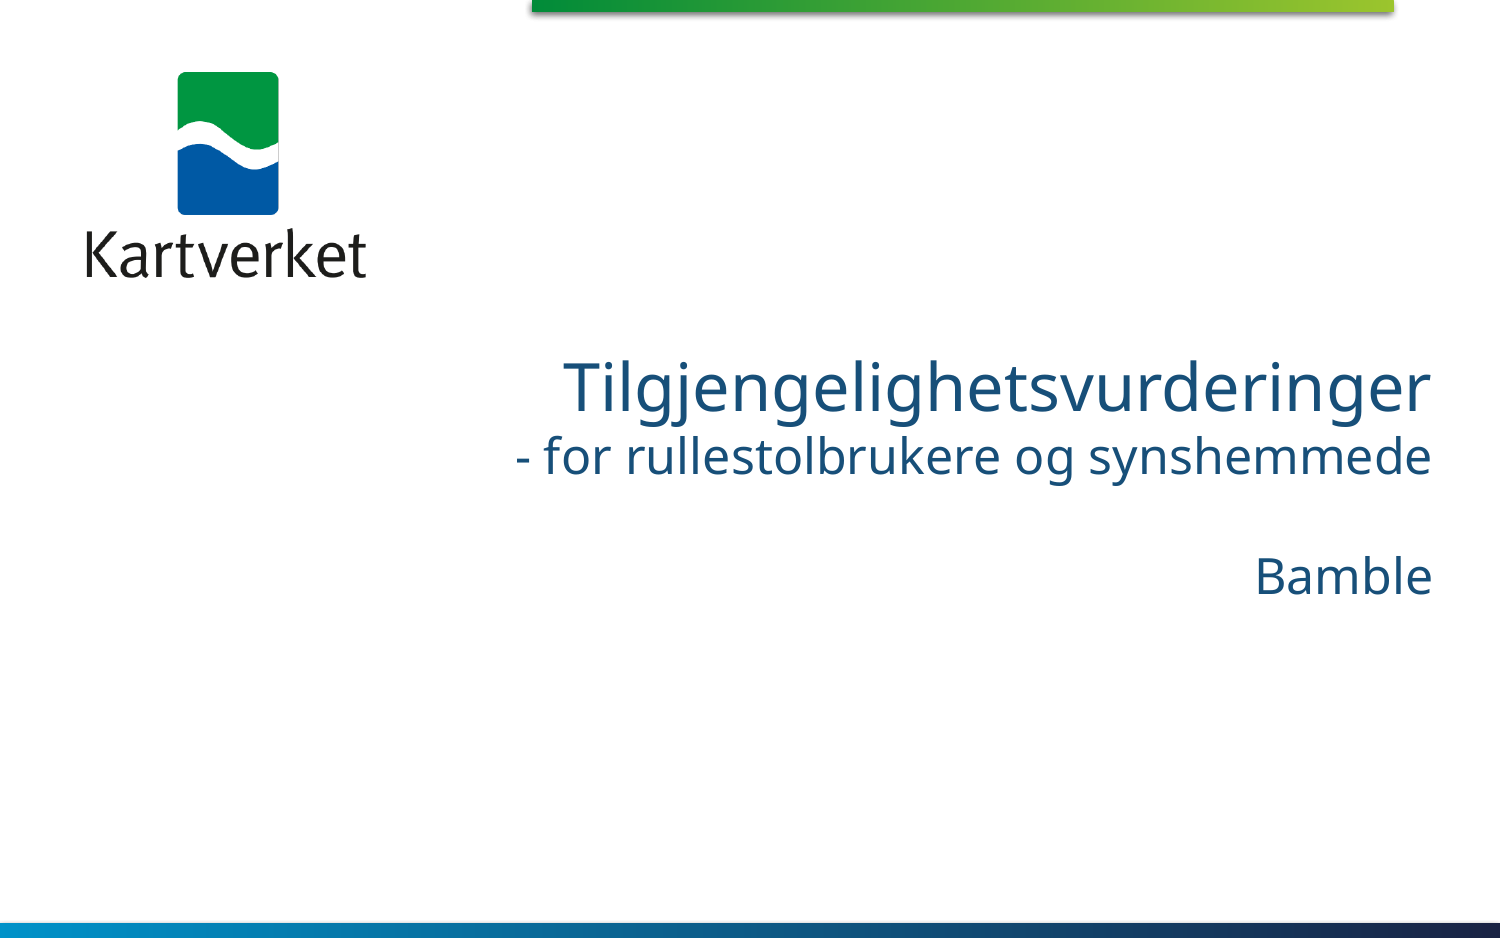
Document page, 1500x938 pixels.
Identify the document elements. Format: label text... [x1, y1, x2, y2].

text_box Tilgjengelighetsvurderinger - for rullestolbrukere og synshemmede Bamble [66, 337, 1449, 613]
